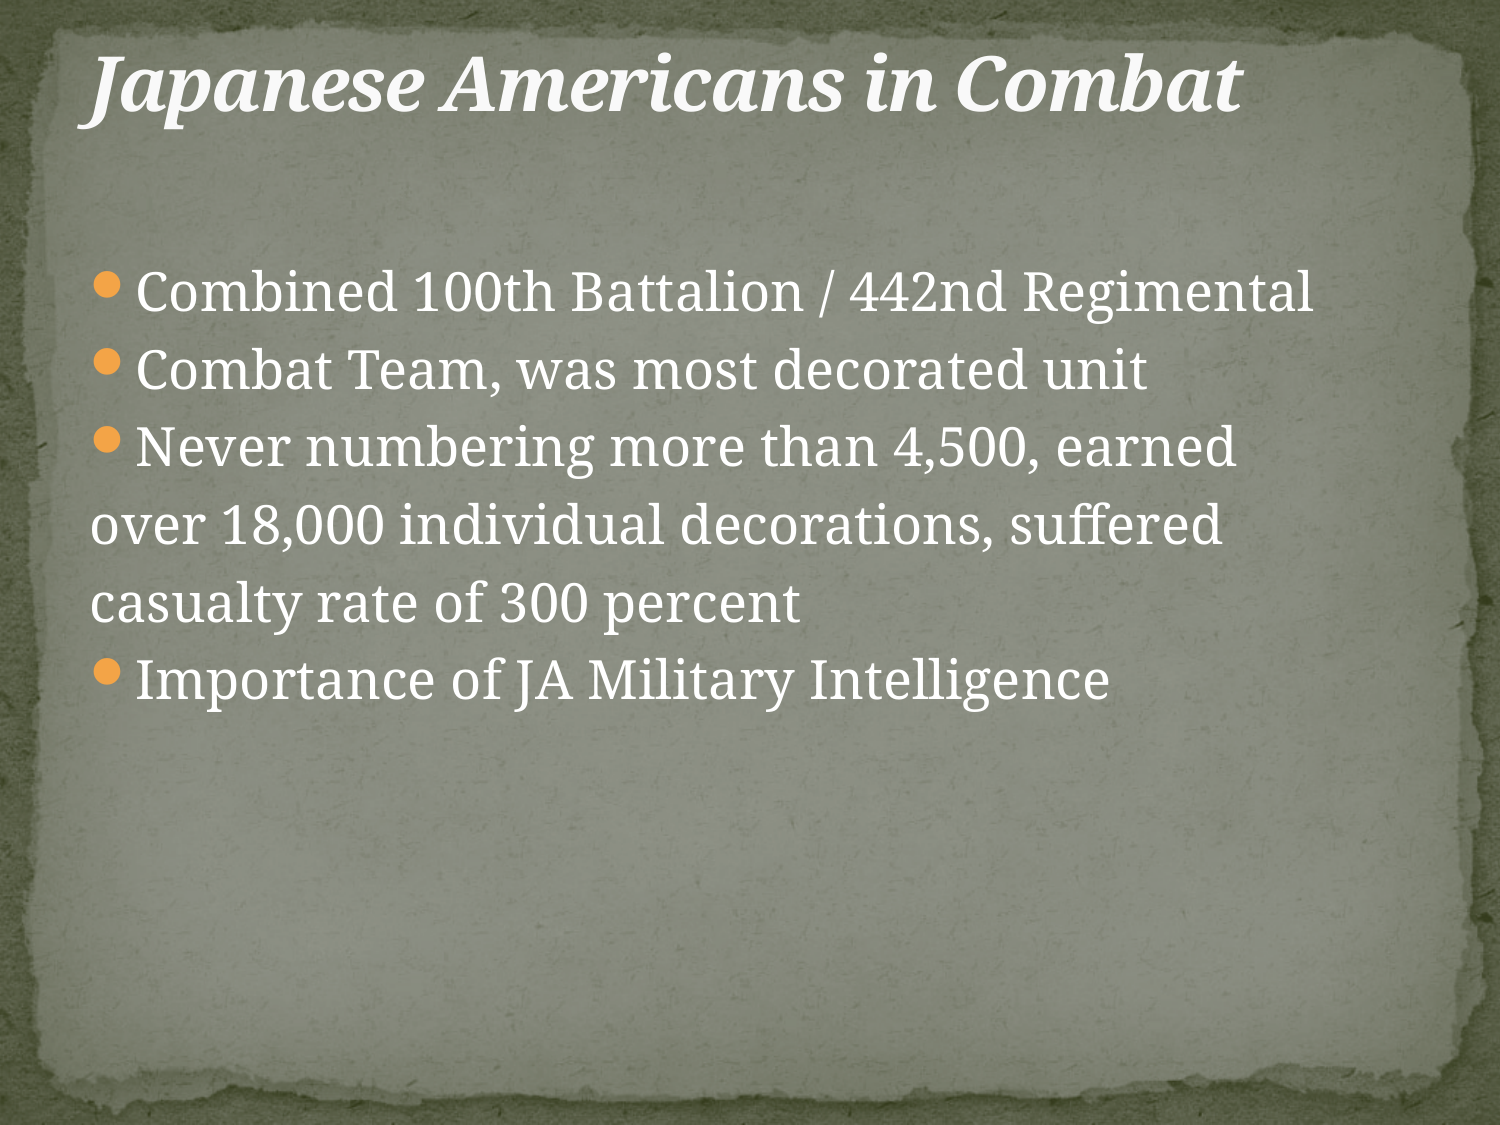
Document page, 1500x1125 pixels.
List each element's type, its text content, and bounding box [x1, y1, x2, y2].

title Japanese Americans in Combat [74, 24, 1425, 225]
list Combined 100th Battalion / 442nd Regimental Combat Team, was most decorated unit Never numbering more than 4,500, earned over 18,000 individual decorations, suffered casualty rate of 300 percent Importance of JA Military Intelligence [75, 249, 1425, 1000]
